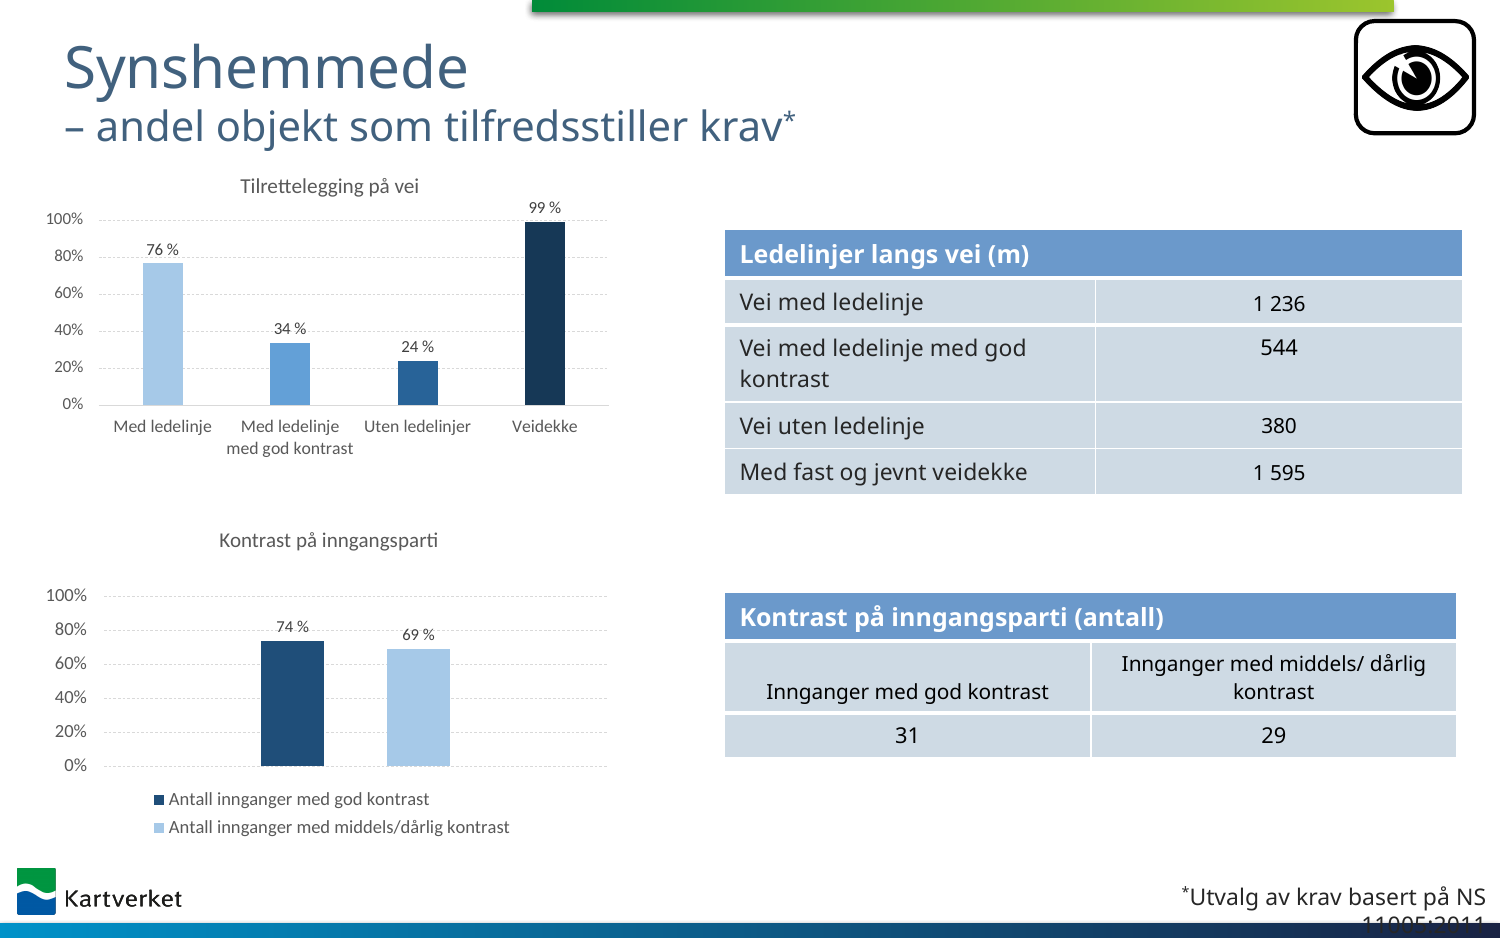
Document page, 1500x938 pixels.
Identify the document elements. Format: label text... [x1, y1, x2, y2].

table_cell 380 [1096, 403, 1462, 448]
table_cell Vei med ledelinje med god kontrast [725, 327, 1095, 401]
table_cell 1 595 [1096, 449, 1462, 494]
text_box *Utvalg av krav basert på NS 11005:2011 [1068, 873, 1500, 938]
table_cell Vei med ledelinje [725, 280, 1095, 323]
table_cell 1 236 [1096, 280, 1462, 323]
table_cell 544 [1096, 327, 1462, 401]
table_cell Innganger med god kontrast [725, 643, 1090, 711]
table_cell Med fast og jevnt veidekke [725, 449, 1095, 494]
table_header Kontrast på inngangsparti (antall) [725, 593, 1456, 639]
table_header Ledelinjer langs vei (m) [725, 230, 1462, 276]
picture [41, 520, 617, 846]
table_cell 29 [1092, 715, 1456, 757]
table_cell Innganger med middels/ dårlig kontrast [1092, 643, 1456, 711]
table_cell 31 [725, 715, 1090, 757]
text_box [1355, 20, 1475, 134]
table_cell Vei uten ledelinje [725, 403, 1095, 448]
text_box Synshemmede – andel objekt som tilfredsstiller krav* [49, 24, 1431, 158]
picture [41, 166, 619, 492]
